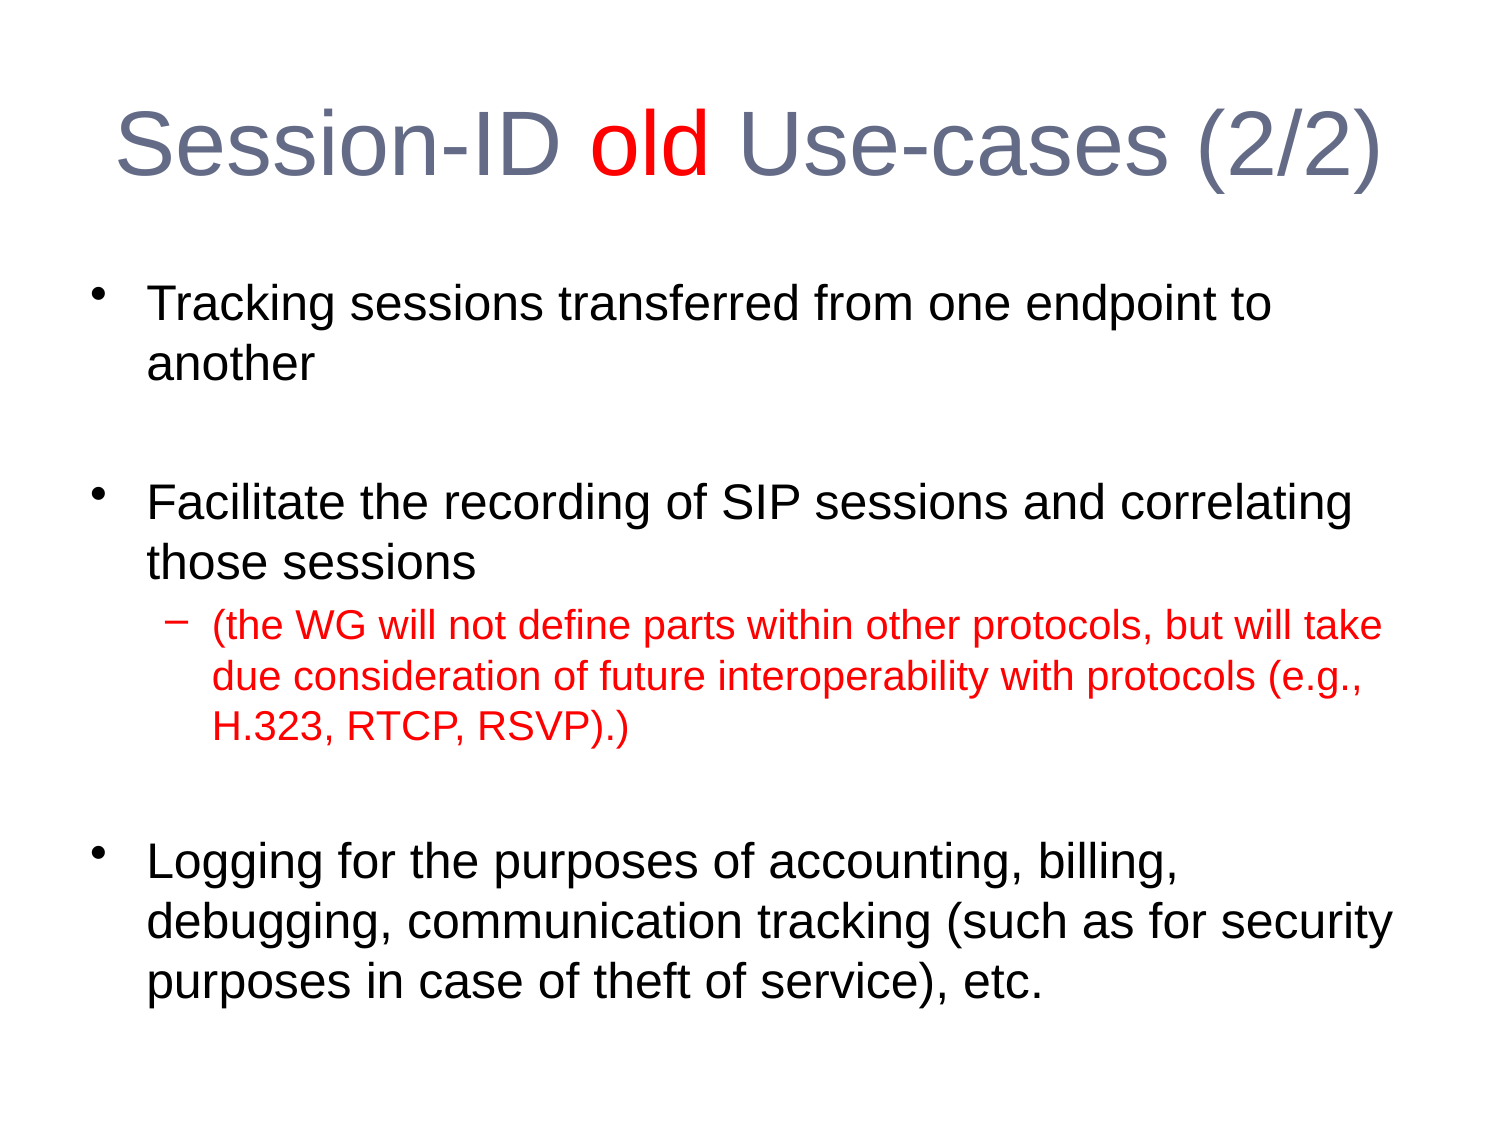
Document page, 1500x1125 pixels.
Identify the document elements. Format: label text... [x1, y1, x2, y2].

title Session-ID old Use-cases (2/2) [74, 44, 1426, 233]
list Tracking sessions transferred from one endpoint to another Facilitate the recording of SIP sessions and correlating those sessions (the WG will not define parts within other protocols, but will take due consideration of future interoperability with protocols (e.g., H.323, RTCP, RSVP).) Logging for the purposes of accounting, billing, debugging, communication tracking (such as for security purposes in case of theft of service), etc. [74, 262, 1426, 1006]
